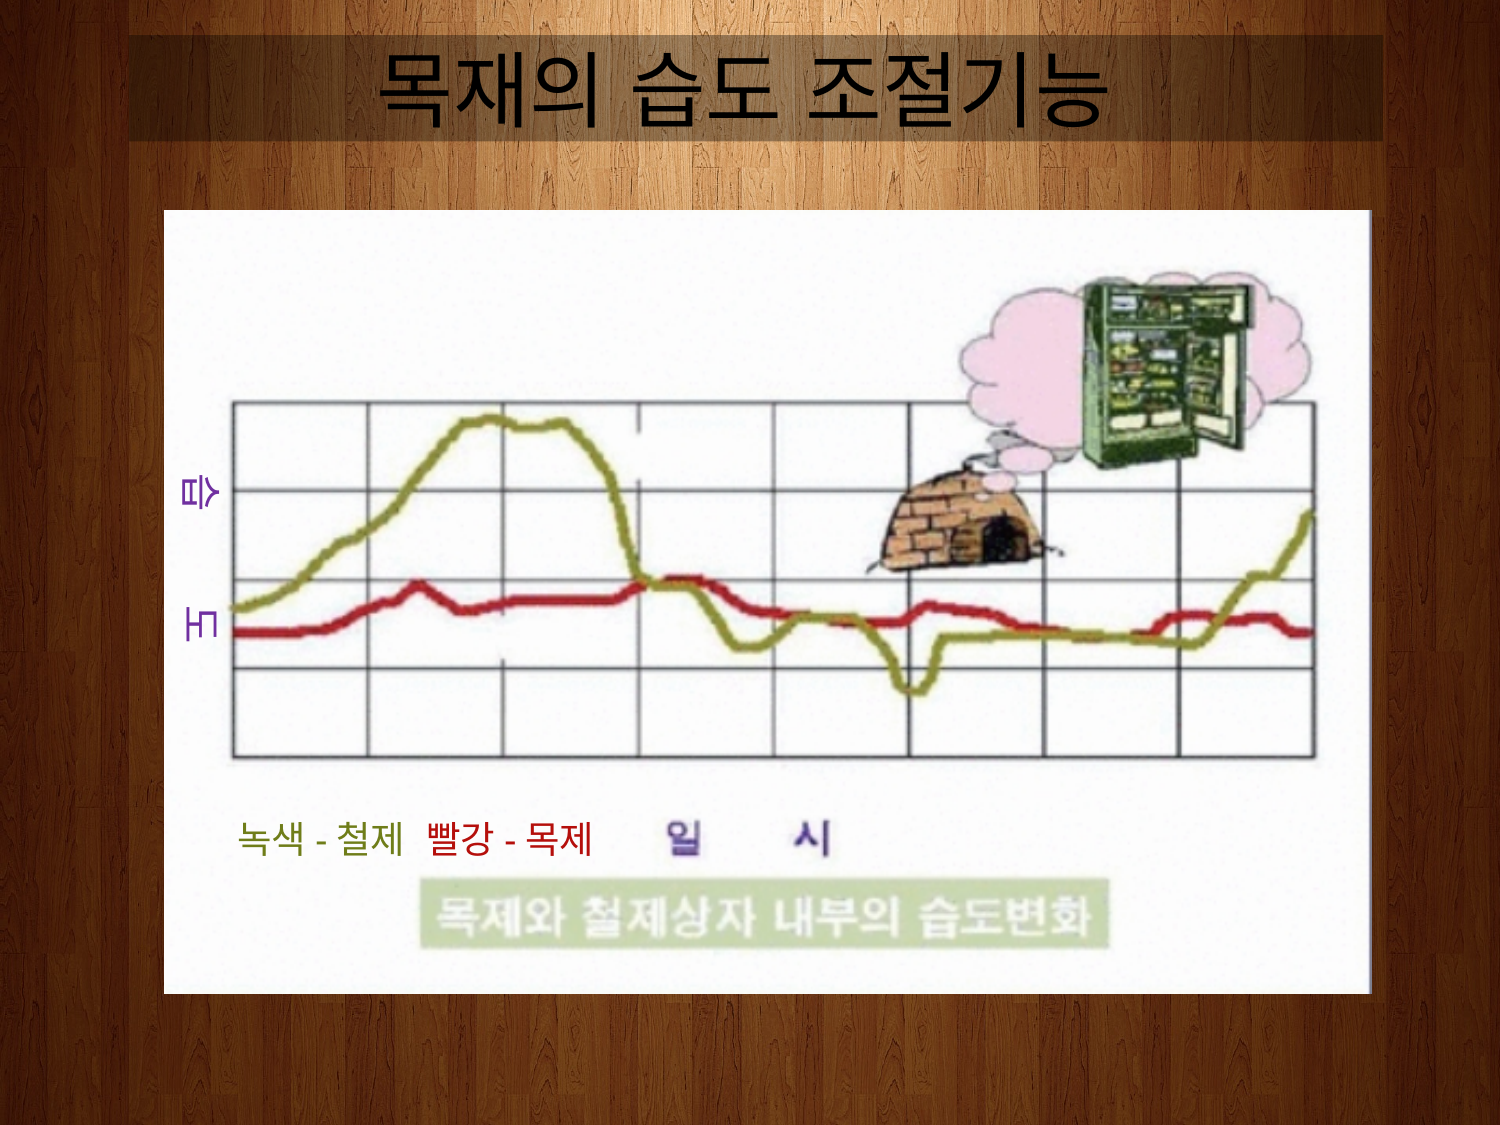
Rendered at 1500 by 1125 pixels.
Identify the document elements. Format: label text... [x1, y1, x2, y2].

text_box 습 도 [153, 398, 158, 762]
text_box 목재의 습도 조절기능 [127, 33, 1385, 144]
picture [0, 0, 1500, 1125]
